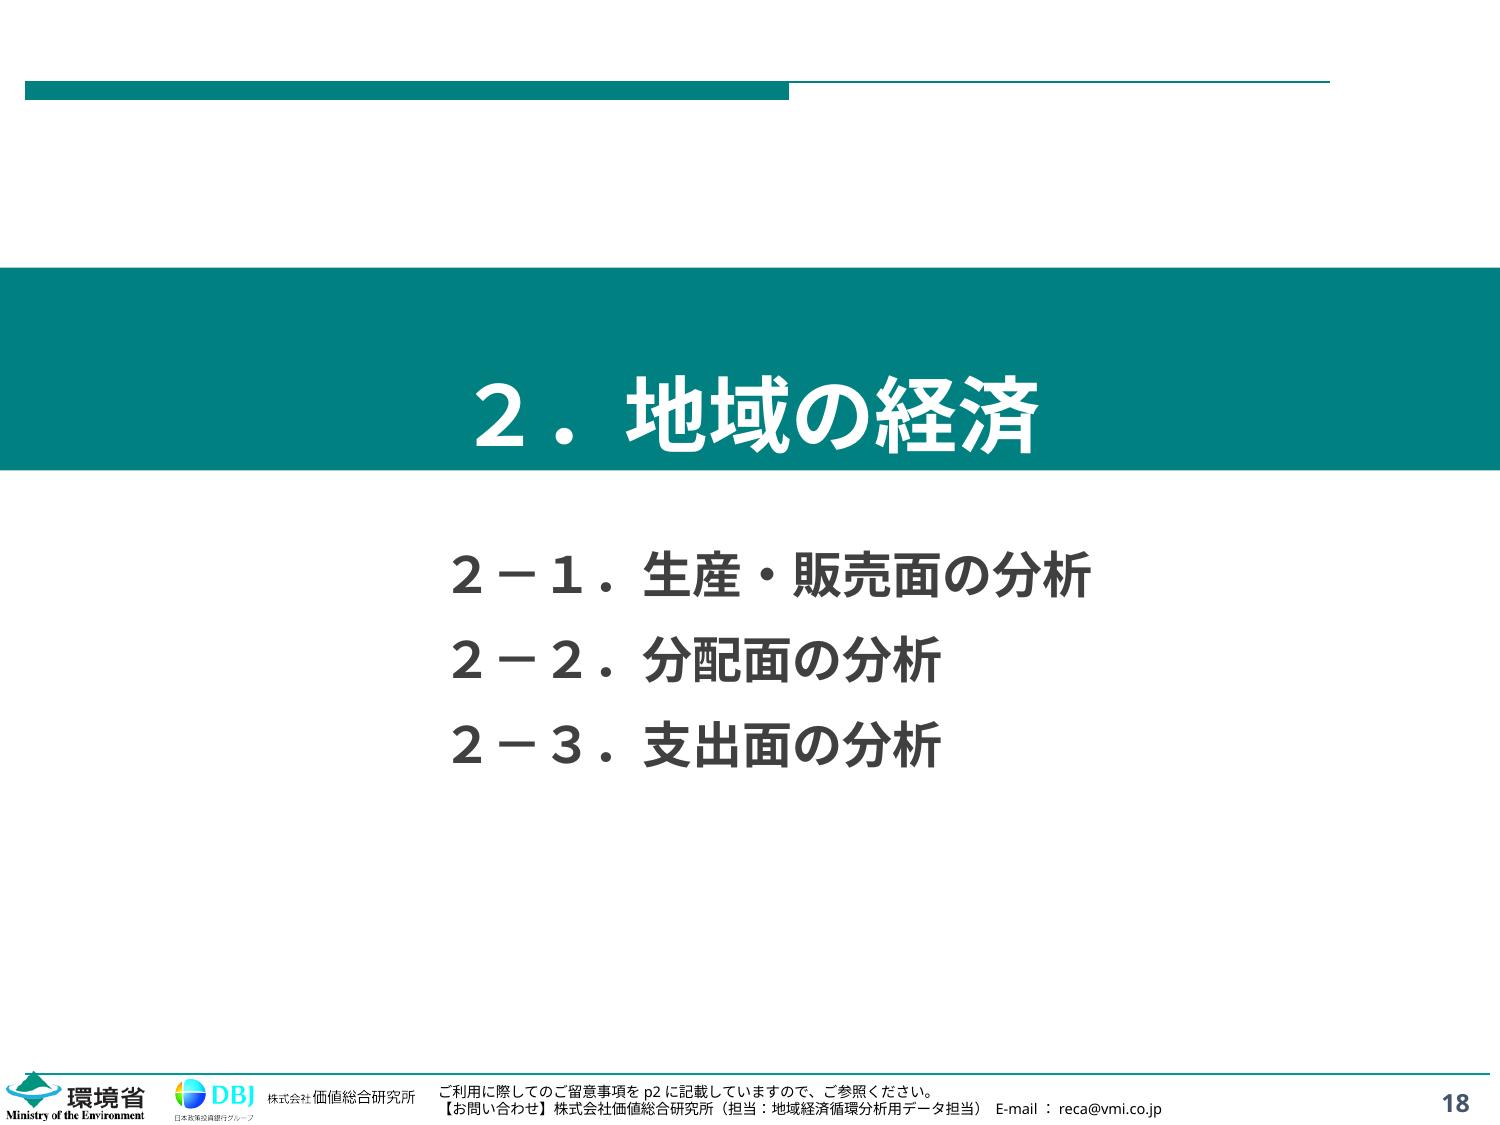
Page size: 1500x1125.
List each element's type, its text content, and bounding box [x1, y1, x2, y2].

title ２．地域の経済 [0, 267, 1500, 471]
picture [2, 1071, 148, 1125]
slide_number 18 [1411, 1079, 1500, 1122]
list ２－１．生産・販売面の分析 ２－２．分配面の分析 ２－３．支出面の分析 [428, 332, 1196, 985]
picture [171, 1075, 419, 1125]
